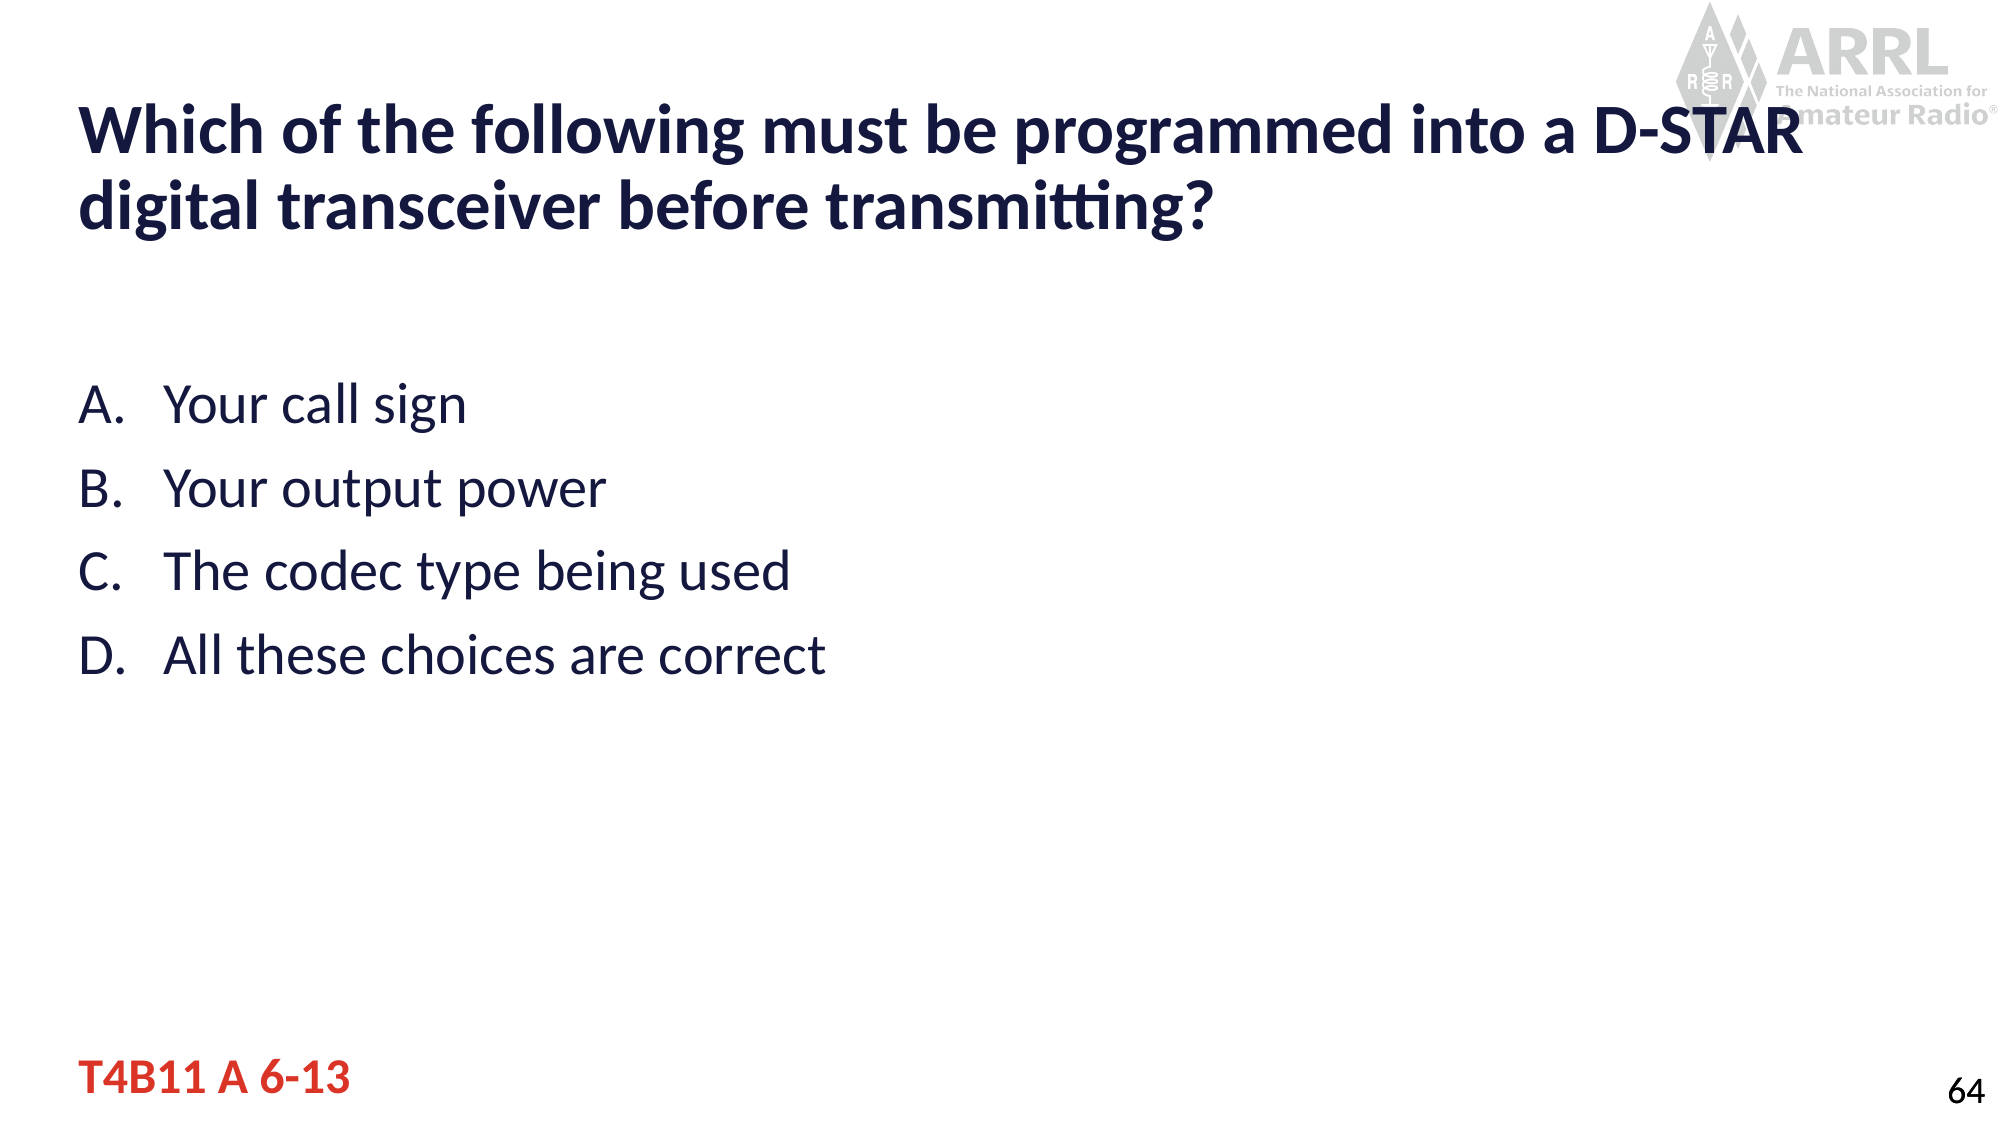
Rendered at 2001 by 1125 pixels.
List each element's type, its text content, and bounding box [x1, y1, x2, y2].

title Which of the following must be programmed into a D-STAR digital transceiver before transmitting? [63, 59, 1863, 278]
text_box T4B11 A 6-13 [63, 1036, 921, 1112]
list Your call sign Your output power The codec type being used All these choices are correct [63, 365, 1863, 989]
picture [1674, 0, 2000, 164]
